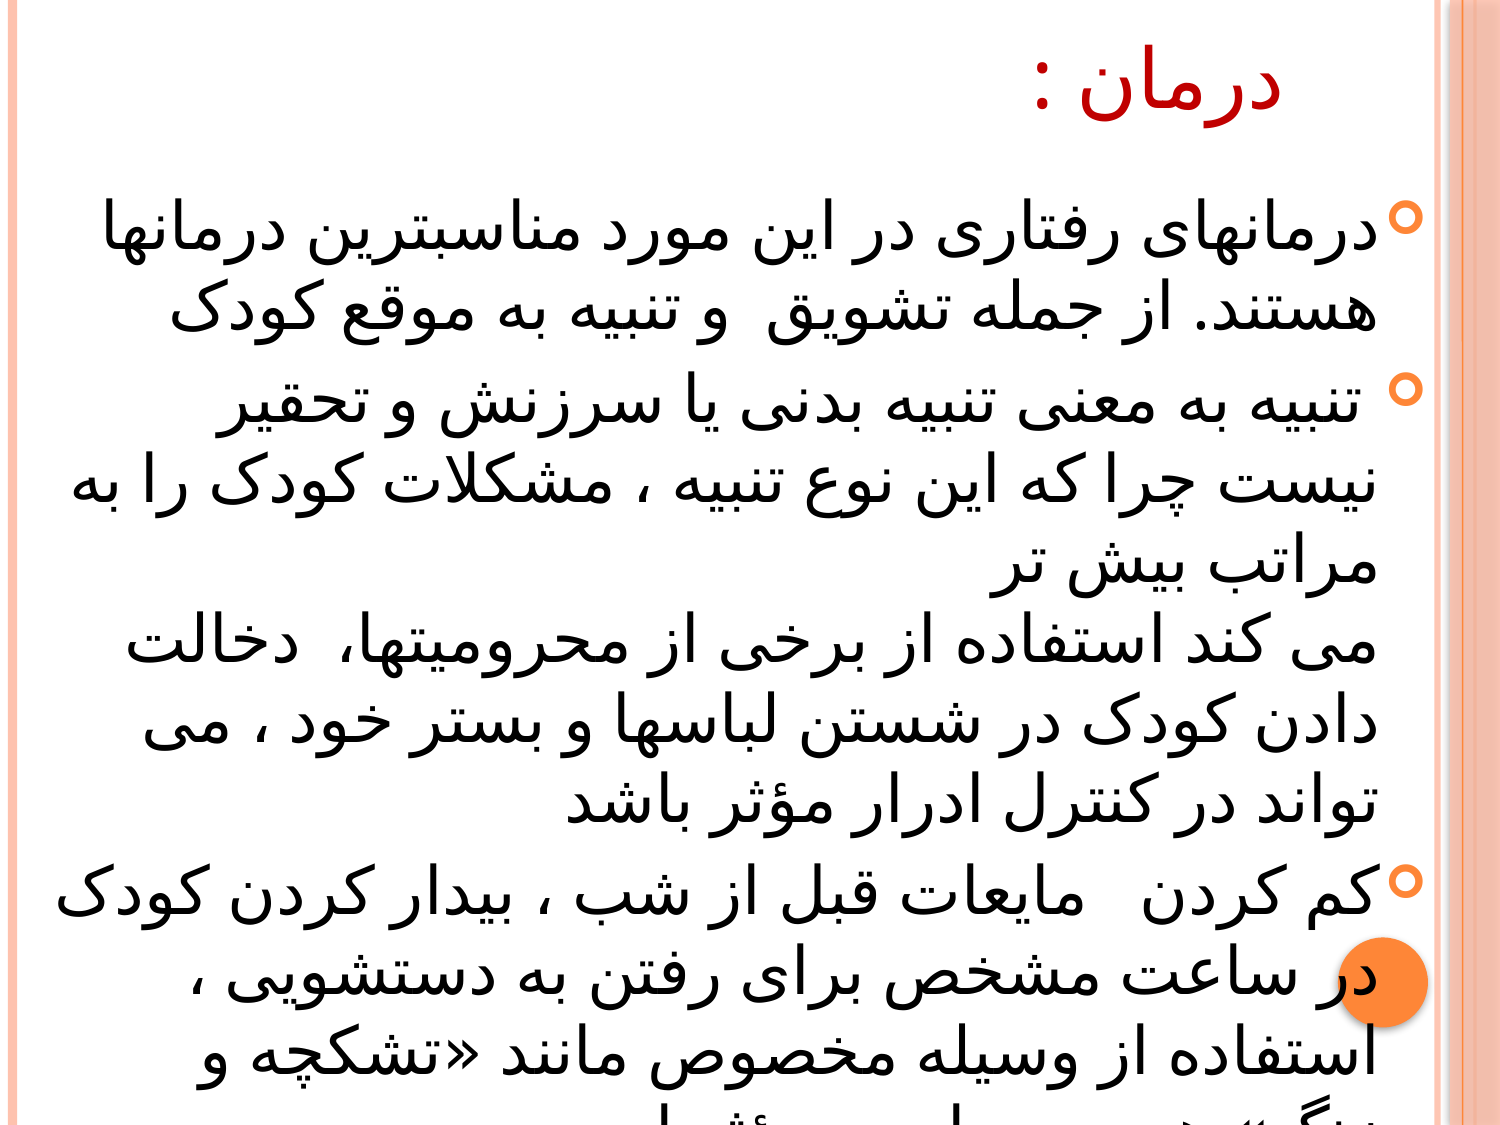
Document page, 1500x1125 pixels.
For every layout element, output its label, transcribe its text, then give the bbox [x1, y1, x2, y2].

title درمان : [75, 45, 1300, 175]
list درمانهای رفتاری در این مورد مناسبترین درمانها هستند. از جمله تشویق و تنبیه به موقع کودک تنبیه به معنی تنبیه بدنی یا سرزنش و تحقیر نیست چرا که این نوع تنبیه ، مشکلات کودک را به مراتب بیش تر می کند استفاده از برخی از محرومیتها، دخالت دادن کودک در شستن لباسها و بستر خود ، می تواند در کنترل ادرار مؤثر باشد کم کردن مایعات قبل از شب ، بیدار کردن کودک در ساعت مشخص برای رفتن به دستشویی ، استفاده از وسیله مخصوص مانند «تشکچه و زنگ» هم در مواردی مؤثر است. [35, 175, 1442, 1074]
